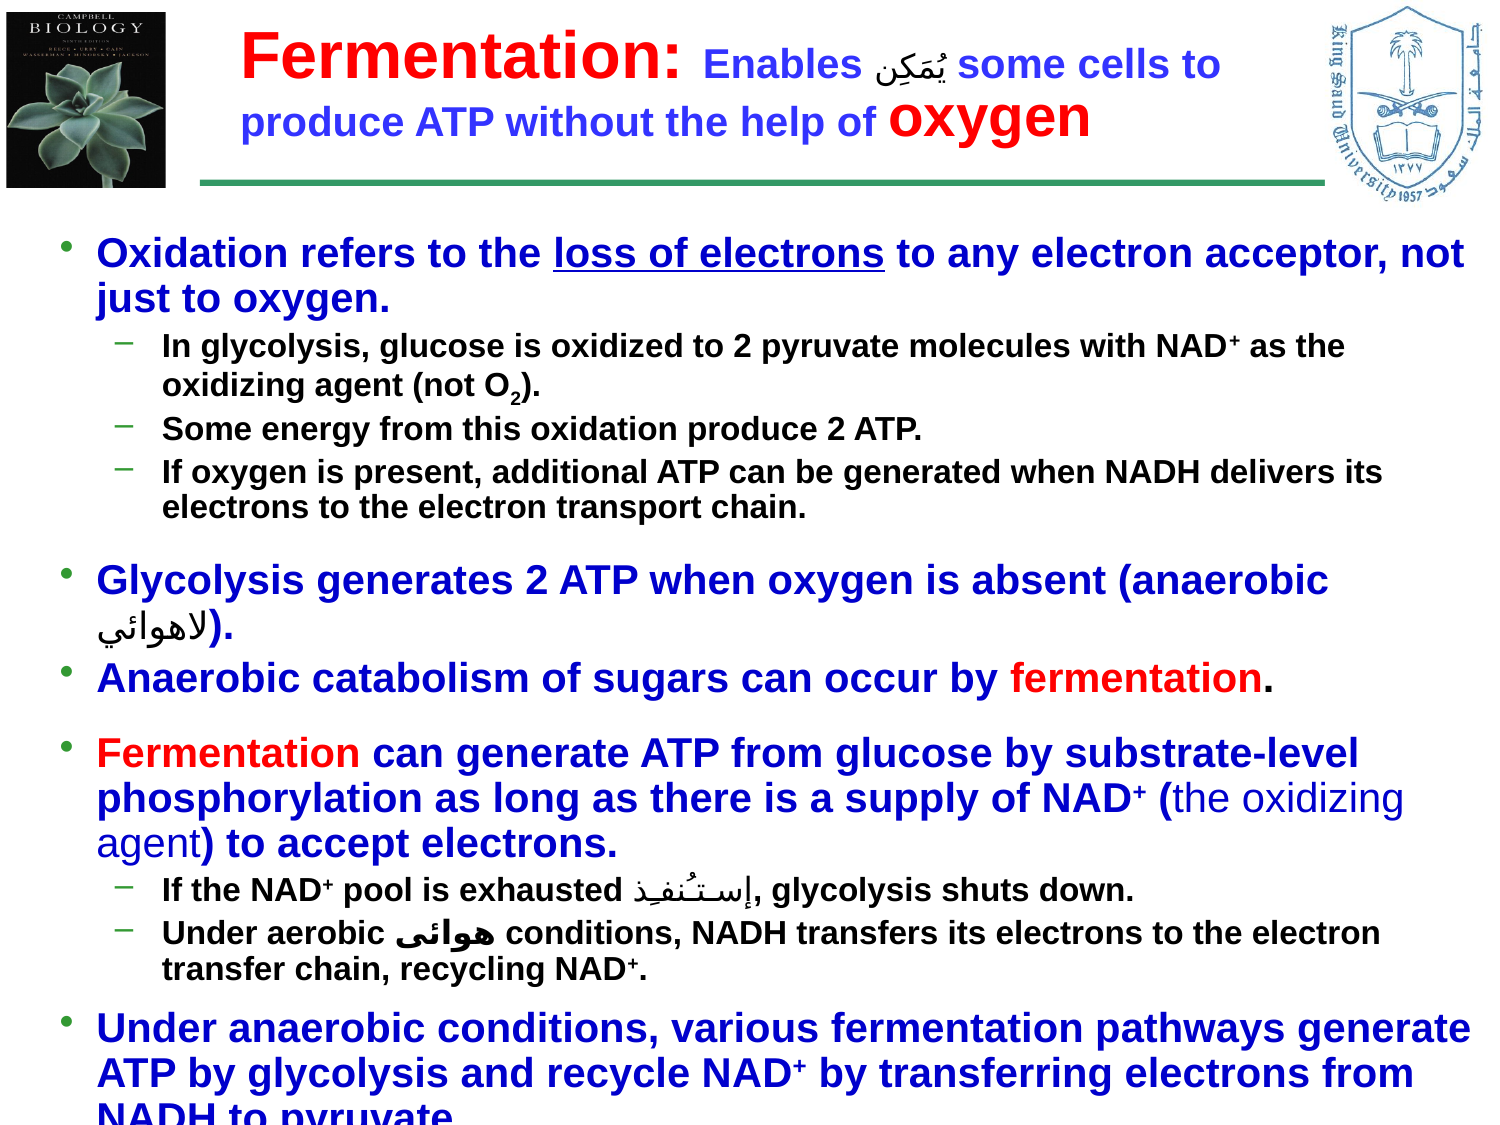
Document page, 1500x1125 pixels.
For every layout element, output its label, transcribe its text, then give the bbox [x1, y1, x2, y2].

list Oxidation refers to the loss of electrons to any electron acceptor, not just to oxygen. In glycolysis, glucose is oxidized to 2 pyruvate molecules with NAD+ as the oxidizing agent (not O2). Some energy from this oxidation produce 2 ATP. If oxygen is present, additional ATP can be generated when NADH delivers its electrons to the electron transport chain. Glycolysis generates 2 ATP when oxygen is absent (anaerobic لاهوائي). Anaerobic catabolism of sugars can occur by fermentation. Fermentation can generate ATP from glucose by substrate-level phosphorylation as long as there is a supply of NAD+ (the oxidizing agent) to accept electrons. If the NAD+ pool is exhausted إسـتـُنفـِذ, glycolysis shuts down. Under aerobic هوائى conditions, NADH transfers its electrons to the electron transfer chain, recycling NAD+. Under anaerobic conditions, various fermentation pathways generate ATP by glycolysis and recycle NAD+ by transferring electrons from NADH to pyruvate. [24, 224, 1488, 1125]
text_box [5, 0, 1488, 209]
